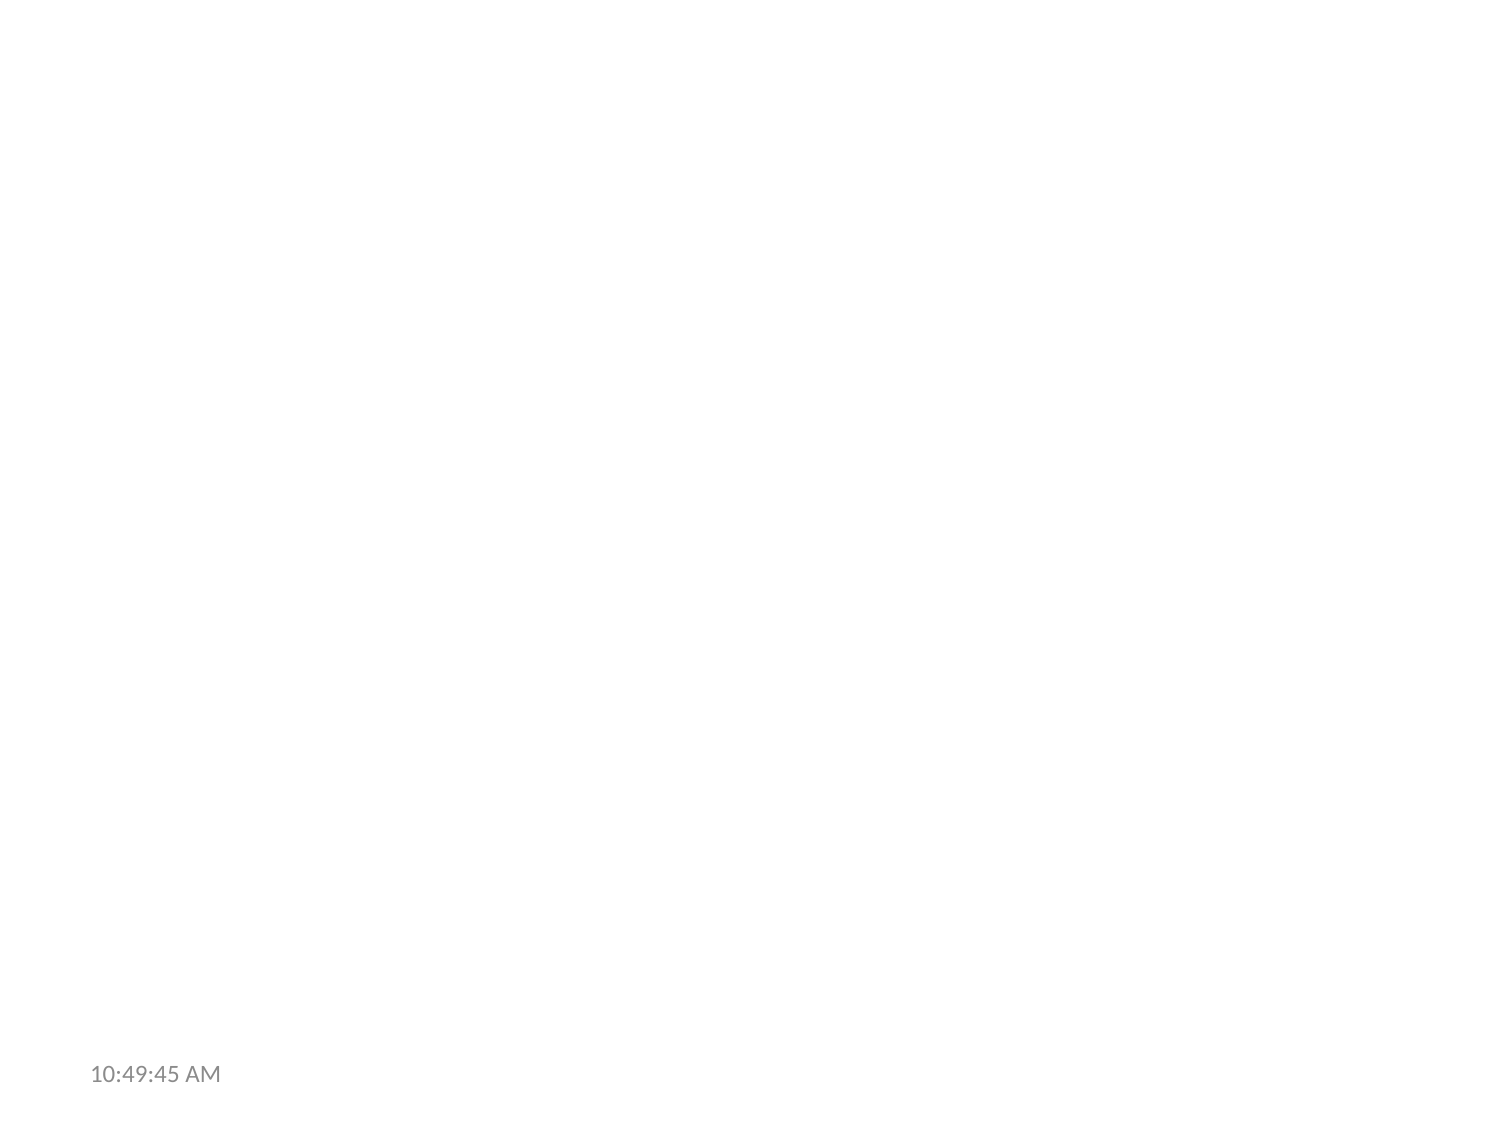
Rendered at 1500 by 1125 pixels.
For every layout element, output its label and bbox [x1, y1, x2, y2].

slide_number [75, 1042, 425, 1103]
